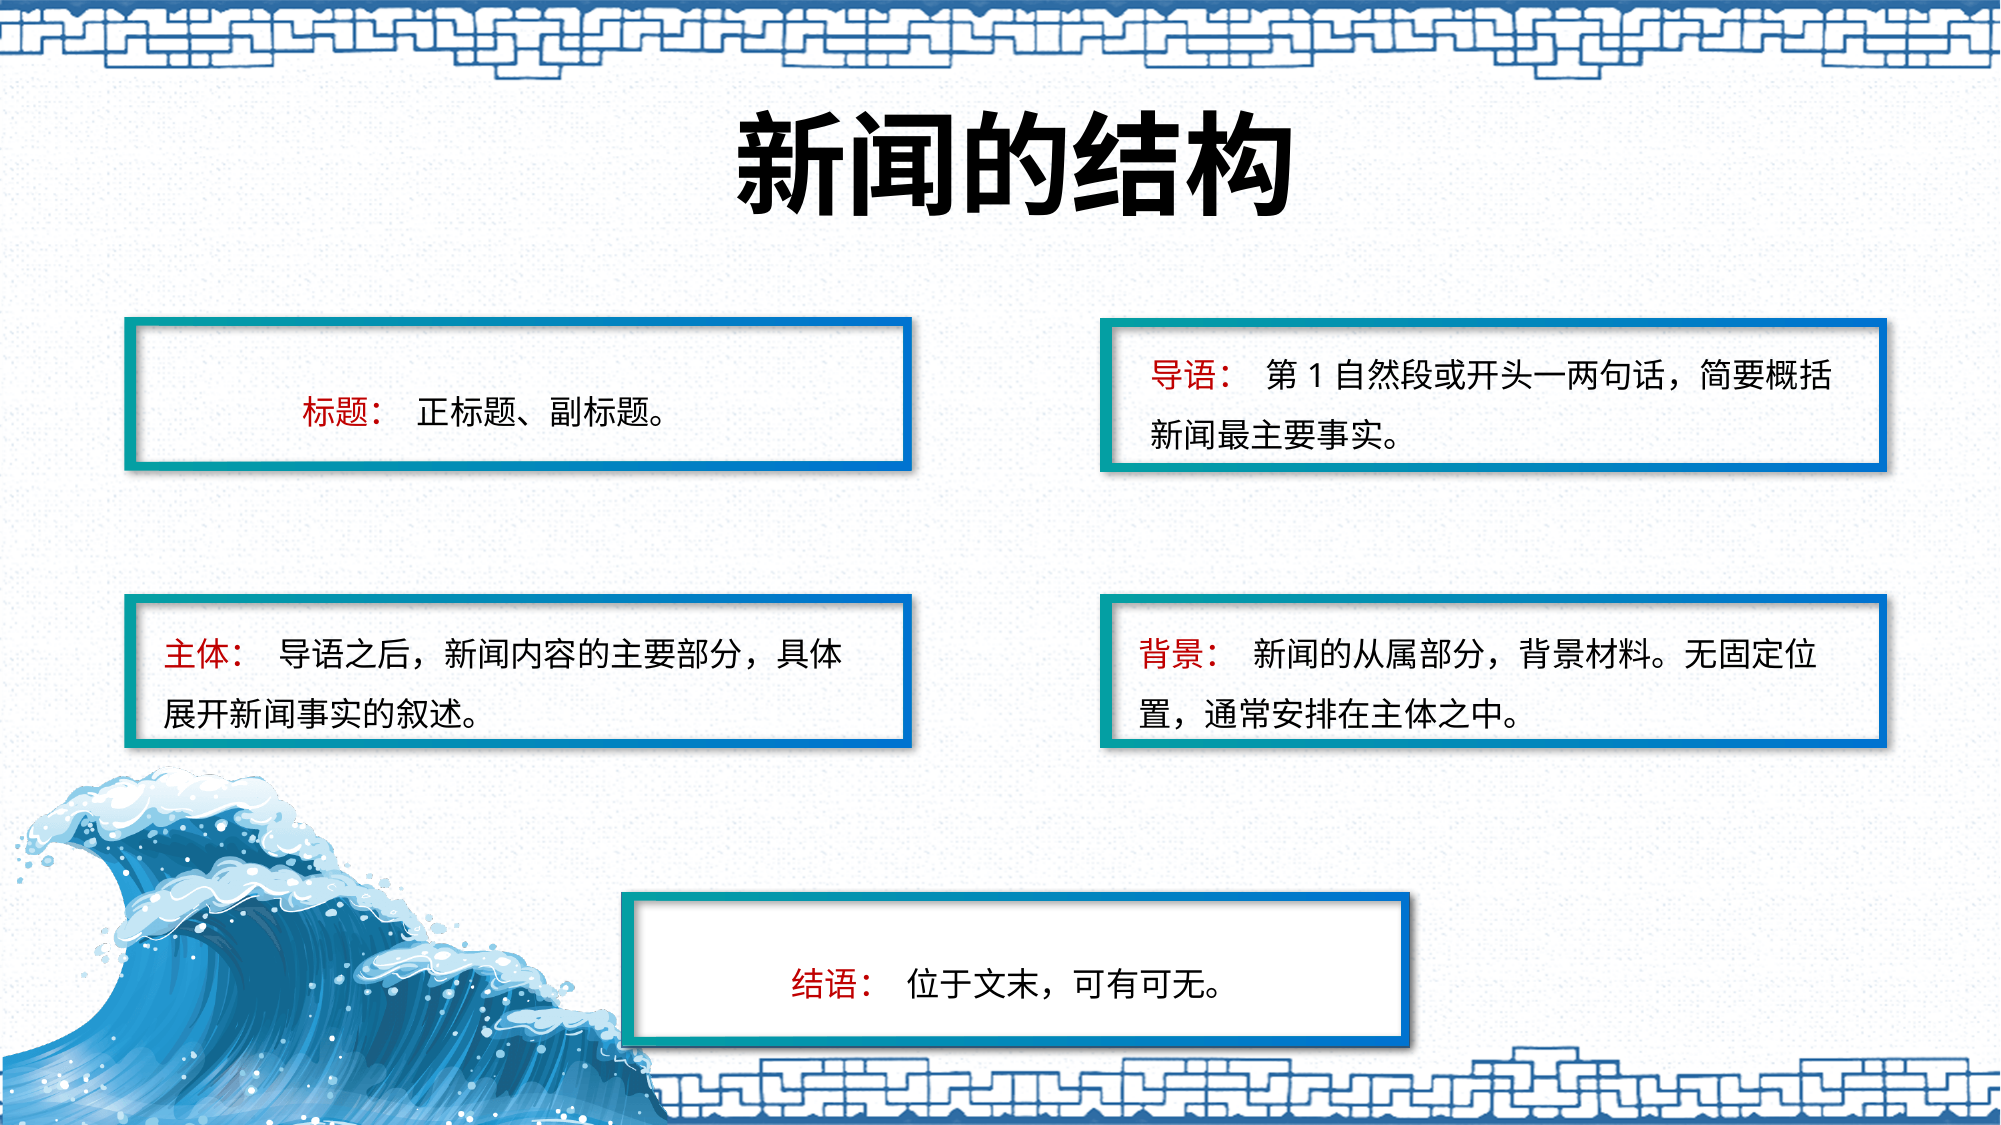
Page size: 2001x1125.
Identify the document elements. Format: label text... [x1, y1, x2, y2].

picture [0, 0, 2001, 1125]
text_box 结语： 位于文末，可有可无。 [777, 935, 1255, 1011]
text_box 标题： 正标题、副标题。 [287, 363, 712, 439]
text_box [124, 594, 912, 748]
text_box 主体： 导语之后，新闻内容的主要部分，具体展开新闻事实的叙述。 [148, 614, 887, 736]
text_box 导语： 第1自然段或开头一两句话，简要概括新闻最主要事实。 [1136, 338, 1852, 460]
title 新闻的结构 [680, 76, 1351, 264]
text_box [1100, 318, 1888, 472]
text_box [1100, 594, 1888, 748]
text_box [124, 317, 912, 471]
text_box 背景： 新闻的从属部分，背景材料。无固定位置，通常安排在主体之中。 [1123, 614, 1864, 736]
text_box [622, 891, 1410, 1046]
text_box [645, 911, 1398, 1034]
